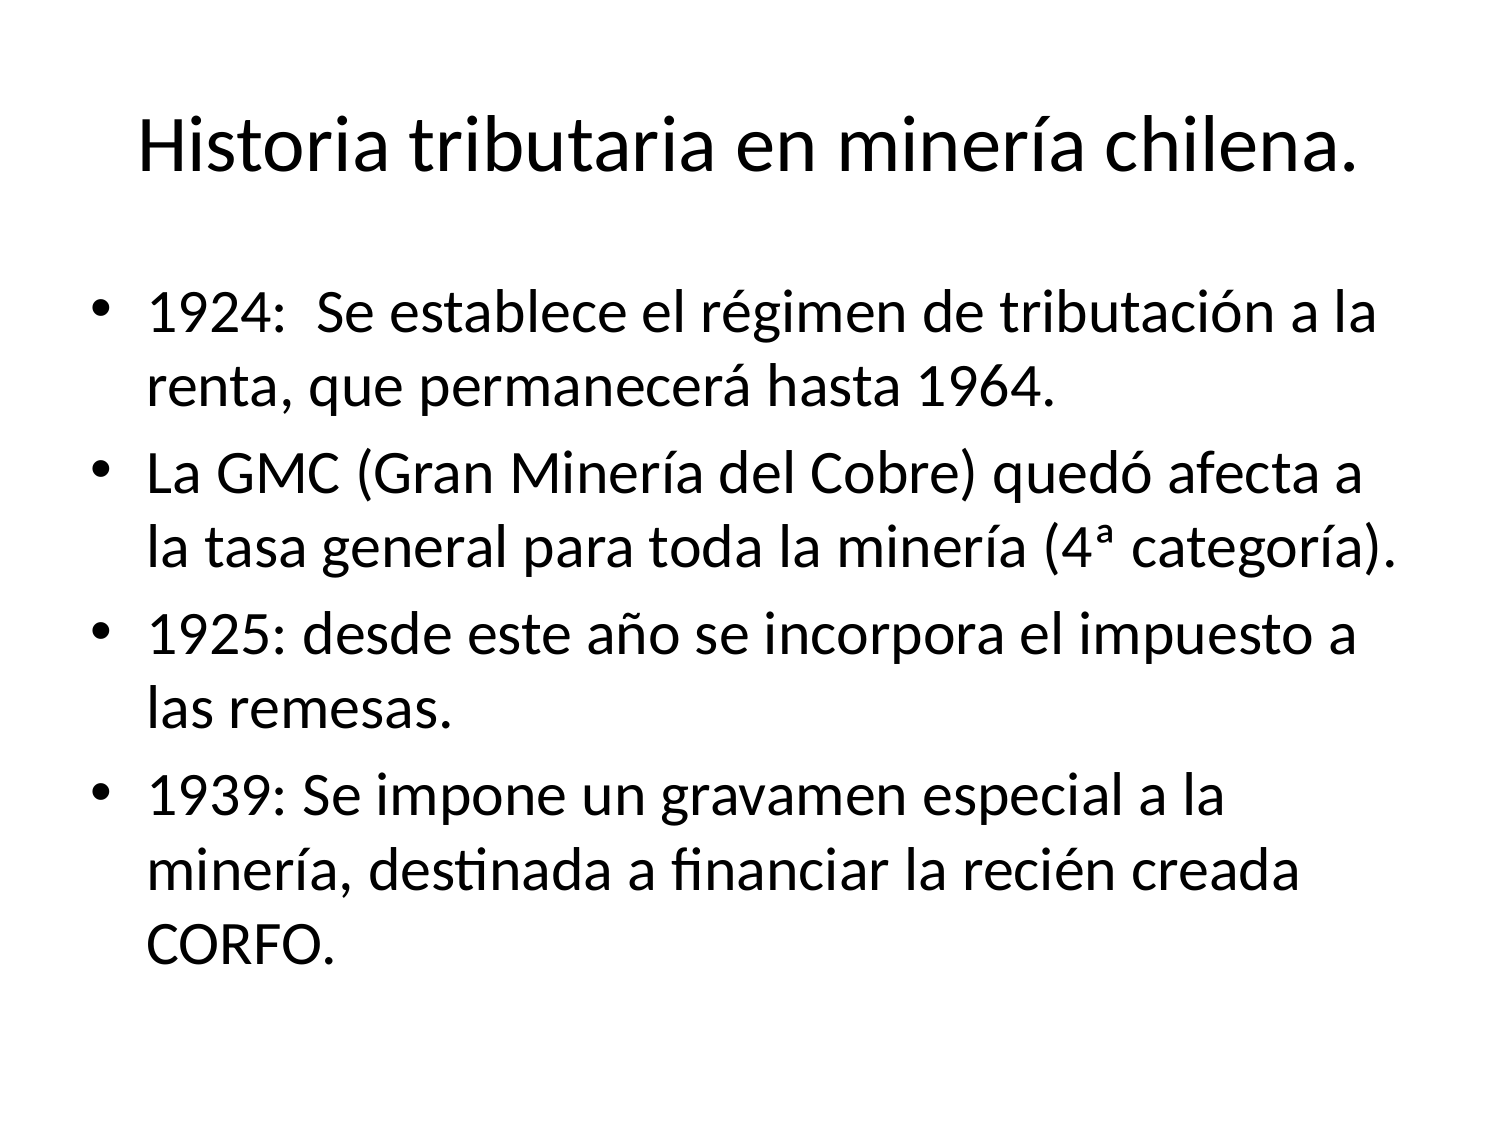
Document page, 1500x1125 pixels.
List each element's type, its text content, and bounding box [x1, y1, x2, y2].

title Historia tributaria en minería chilena. [75, 45, 1425, 233]
list 1924: Se establece el régimen de tributación a la renta, que permanecerá hasta 1964. La GMC (Gran Minería del Cobre) quedó afecta a la tasa general para toda la minería (4ª categoría). 1925: desde este año se incorpora el impuesto a las remesas. 1939: Se impone un gravamen especial a la minería, destinada a financiar la recién creada CORFO. [75, 262, 1425, 1005]
